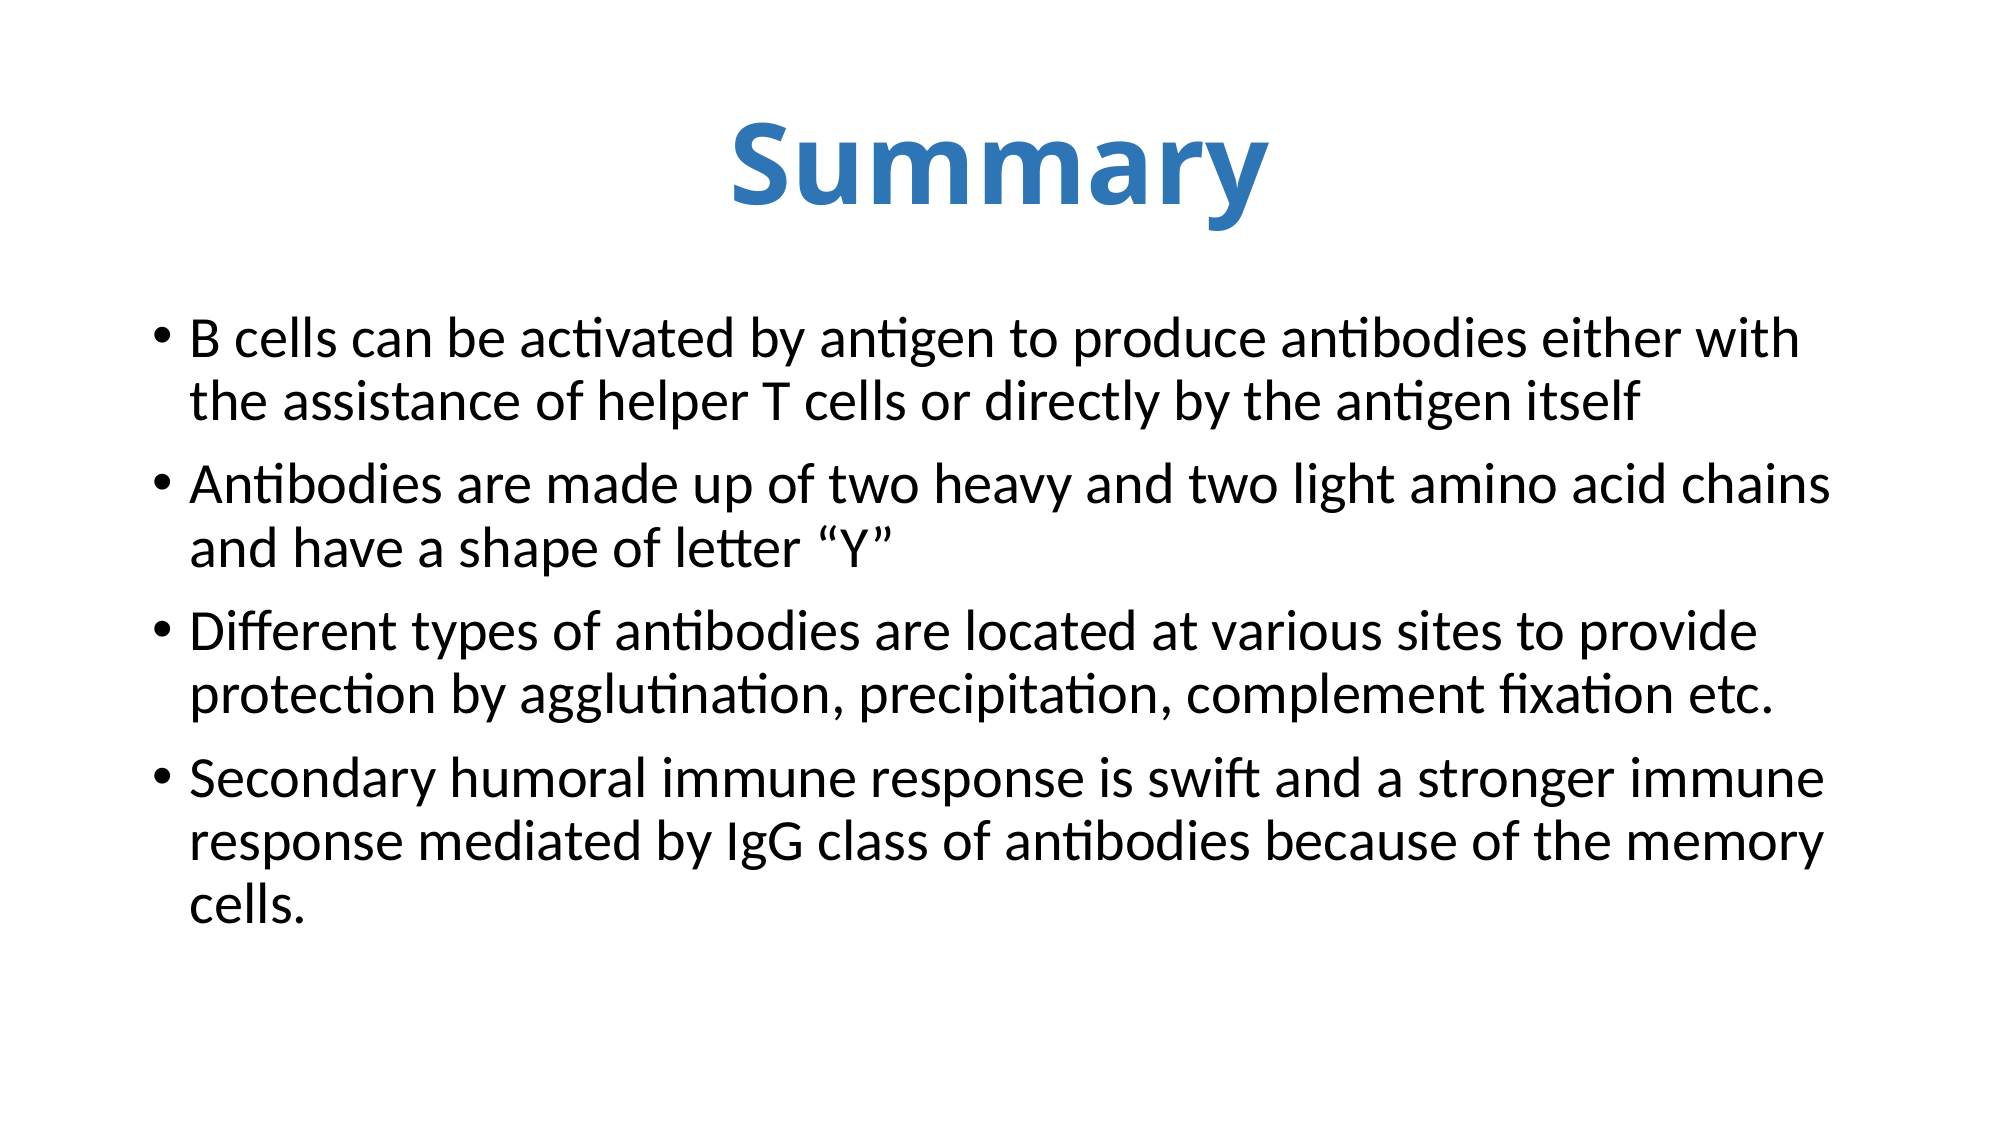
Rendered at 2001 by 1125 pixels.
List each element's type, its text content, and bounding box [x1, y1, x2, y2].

title Summary [137, 59, 1863, 278]
list B cells can be activated by antigen to produce antibodies either with the assistance of helper T cells or directly by the antigen itself Antibodies are made up of two heavy and two light amino acid chains and have a shape of letter “Y” Different types of antibodies are located at various sites to provide protection by agglutination, precipitation, complement fixation etc. Secondary humoral immune response is swift and a stronger immune response mediated by IgG class of antibodies because of the memory cells. [137, 299, 1863, 1014]
